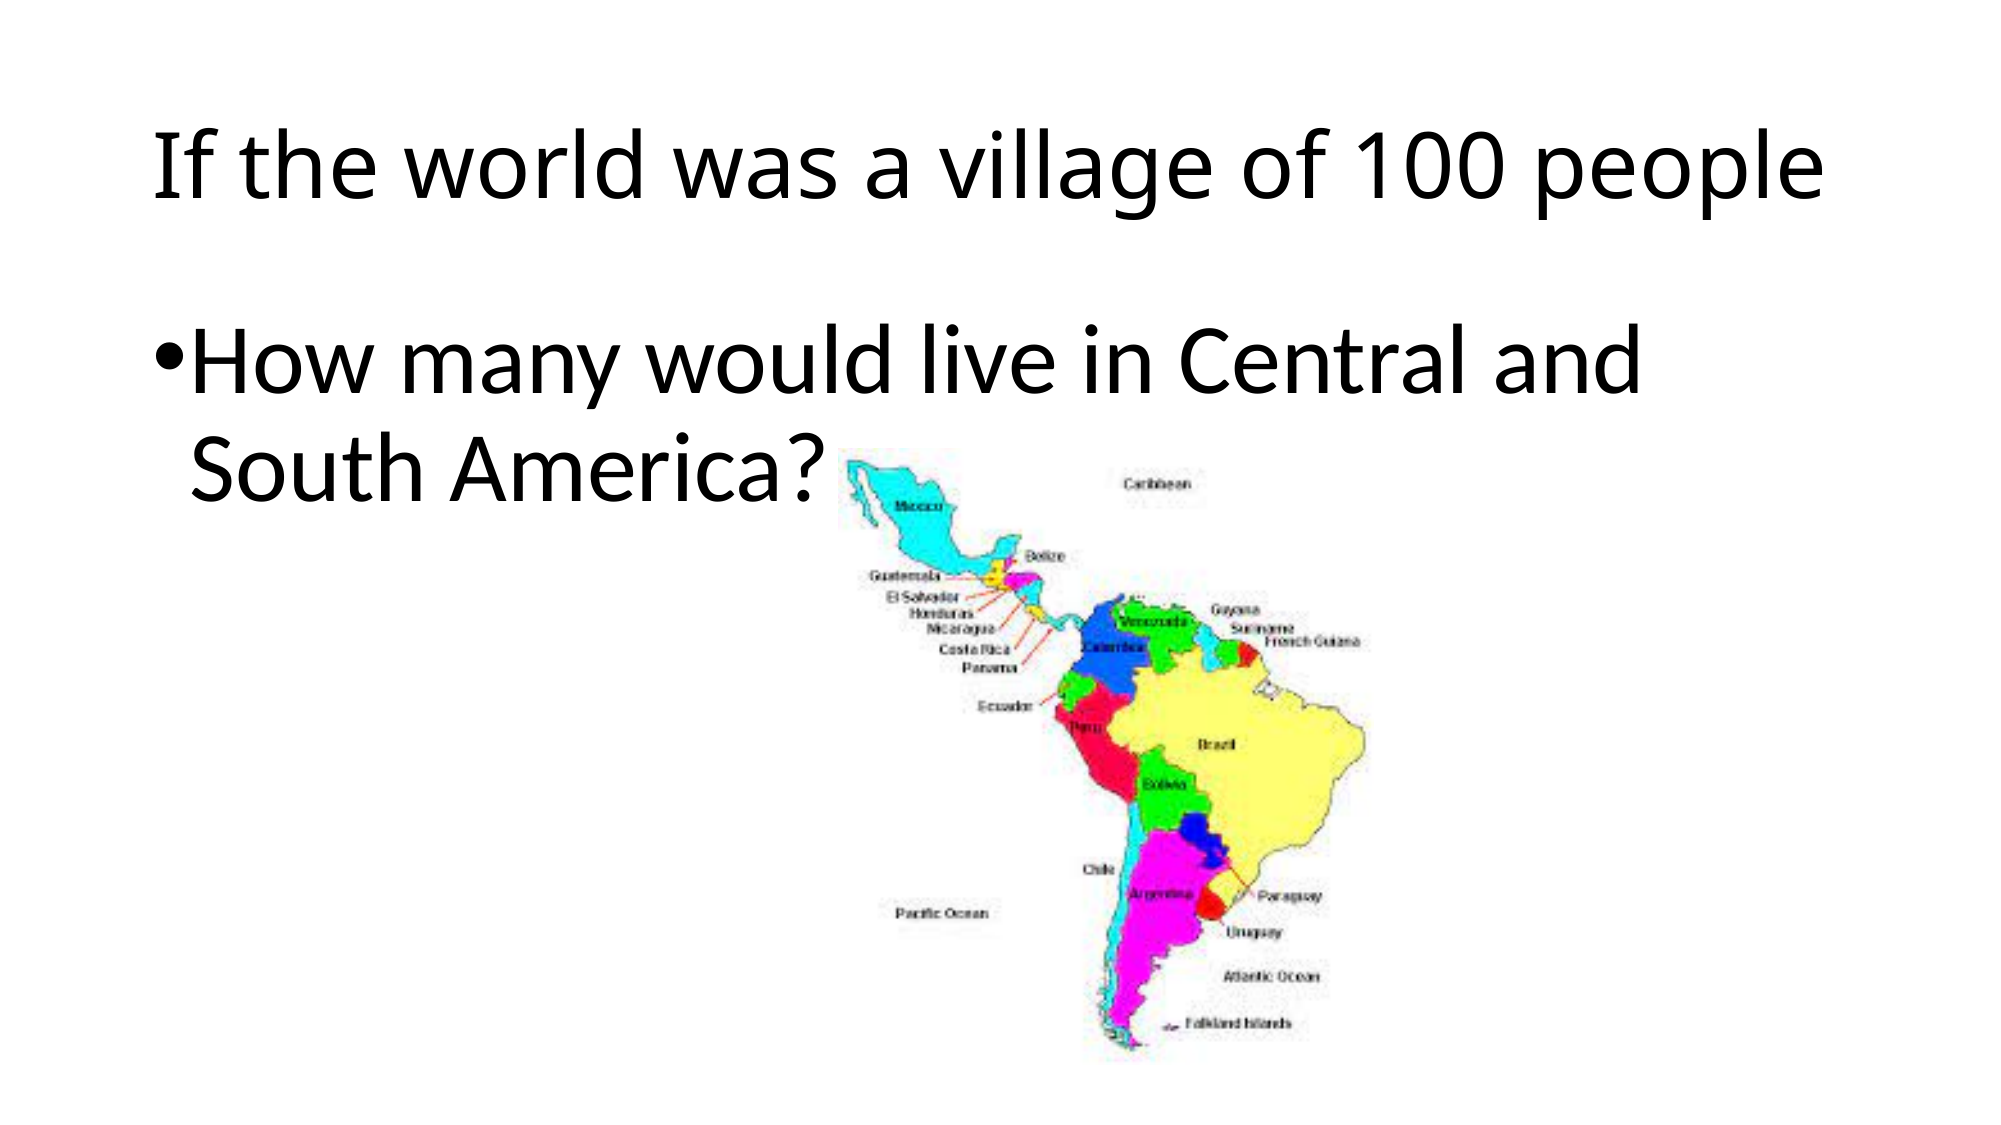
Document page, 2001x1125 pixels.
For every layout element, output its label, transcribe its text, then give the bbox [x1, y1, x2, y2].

list How many would live in Central and South America? [137, 299, 1863, 1014]
picture [838, 448, 1374, 1066]
title If the world was a village of 100 people [137, 59, 1863, 278]
